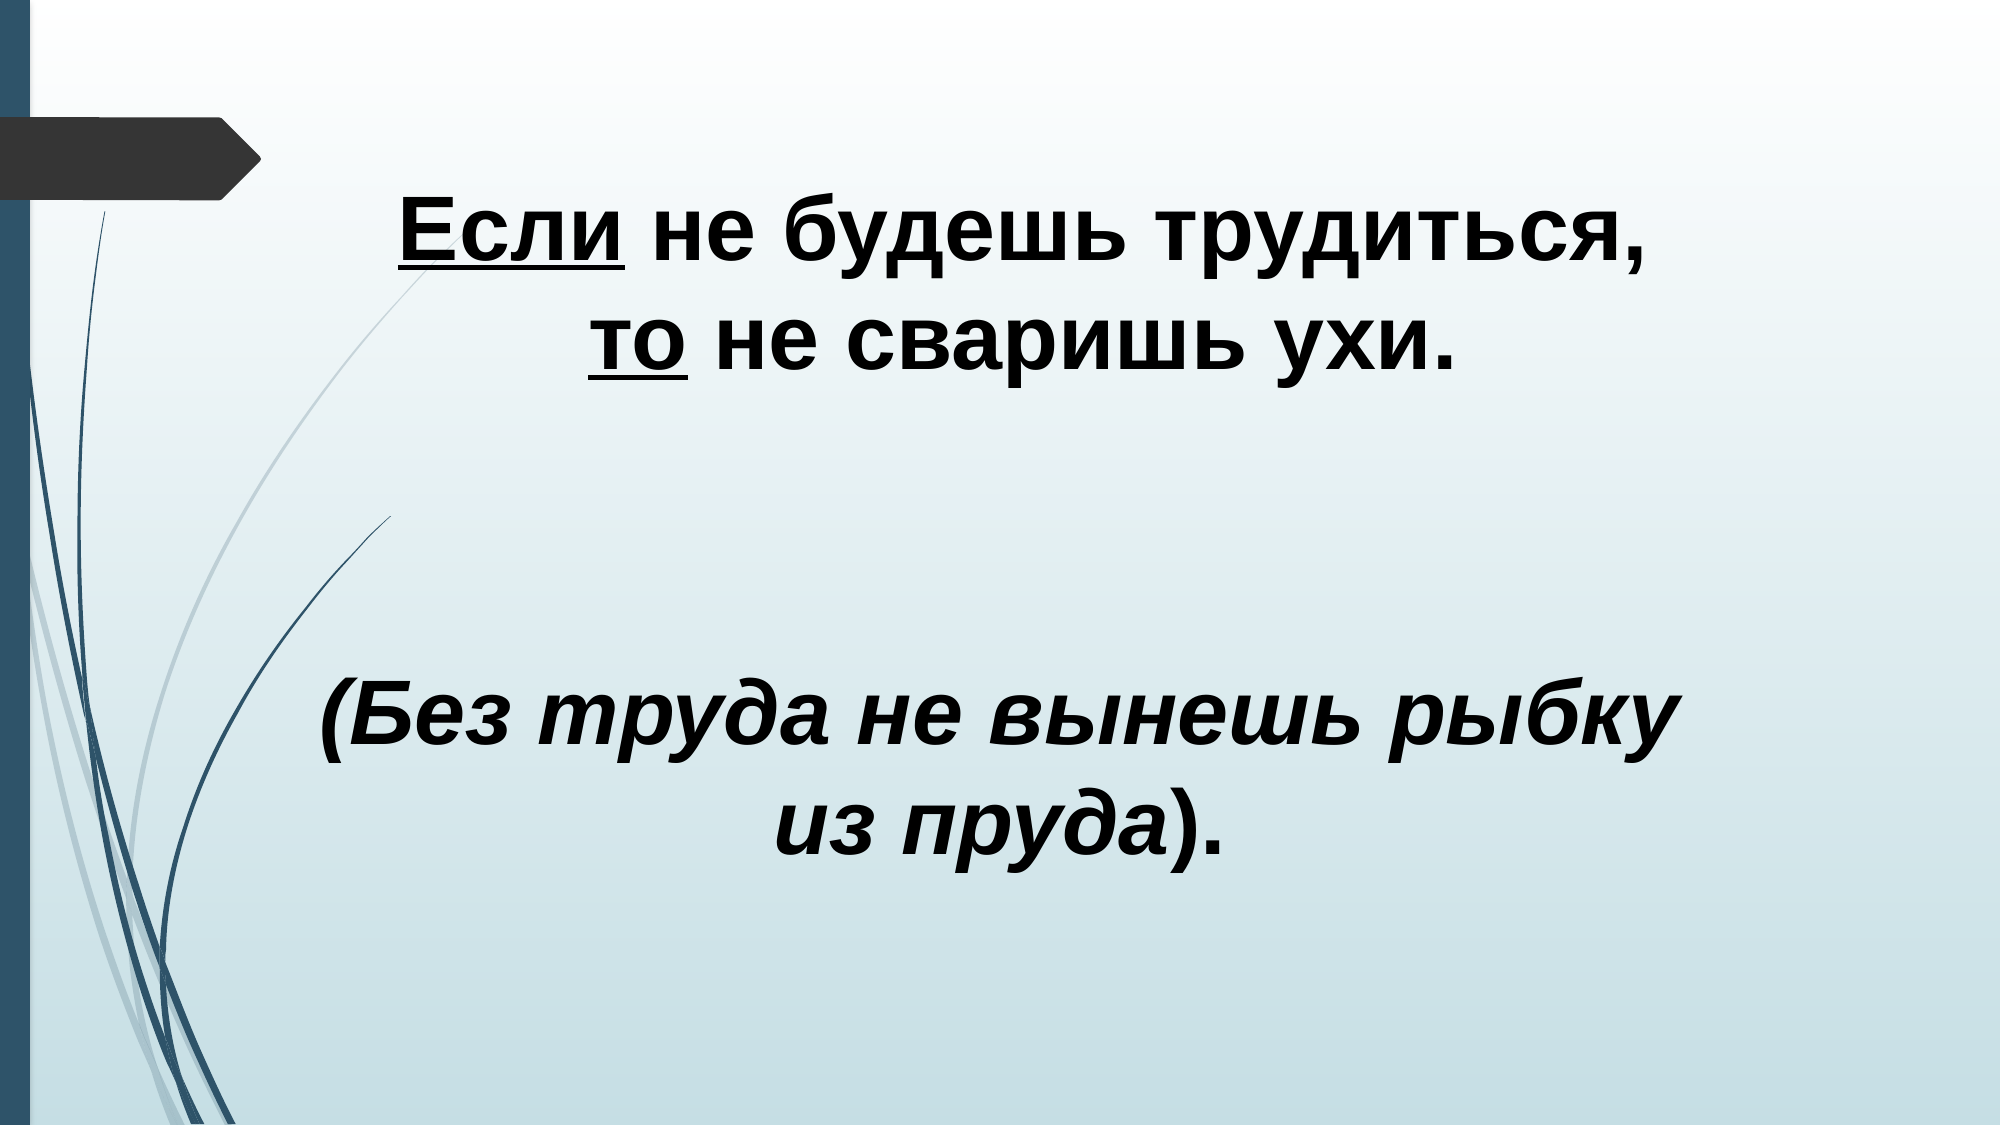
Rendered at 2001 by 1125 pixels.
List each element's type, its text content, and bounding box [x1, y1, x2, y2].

text_box (Без труда не вынешь рыбку из пруда). [267, 645, 1733, 883]
text_box Если не будешь трудиться, то не сваришь ухи. [350, 160, 1697, 399]
